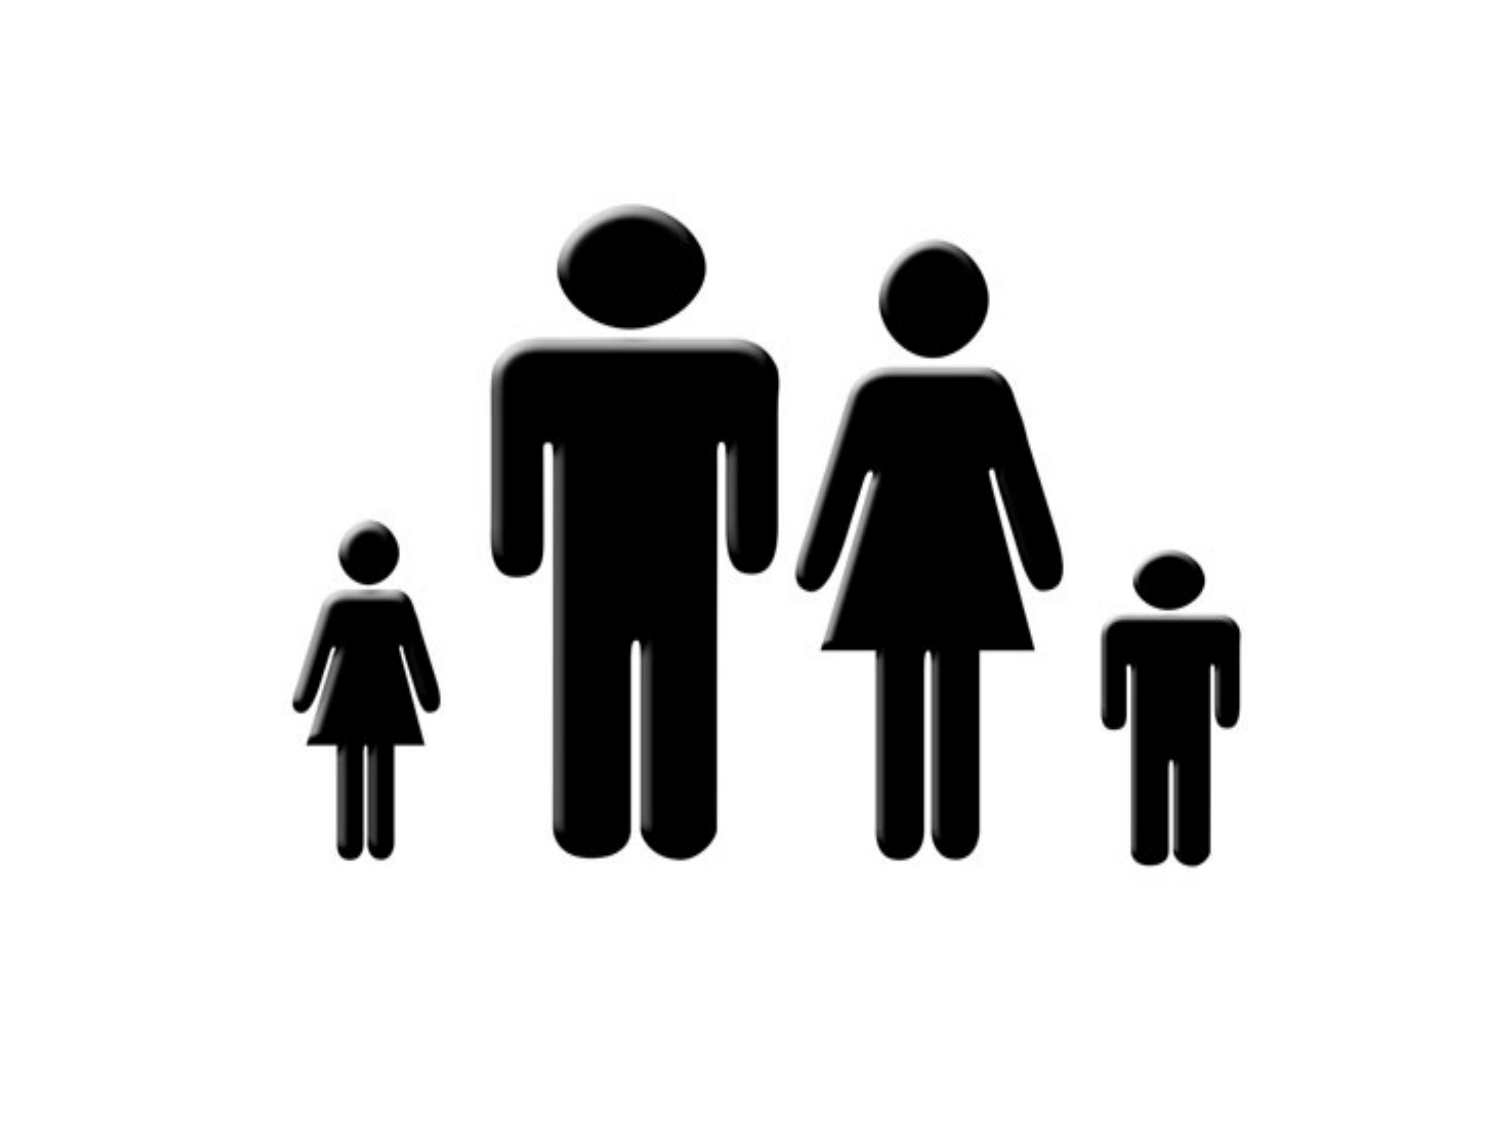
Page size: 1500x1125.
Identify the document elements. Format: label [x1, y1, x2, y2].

picture [149, 62, 1410, 1013]
